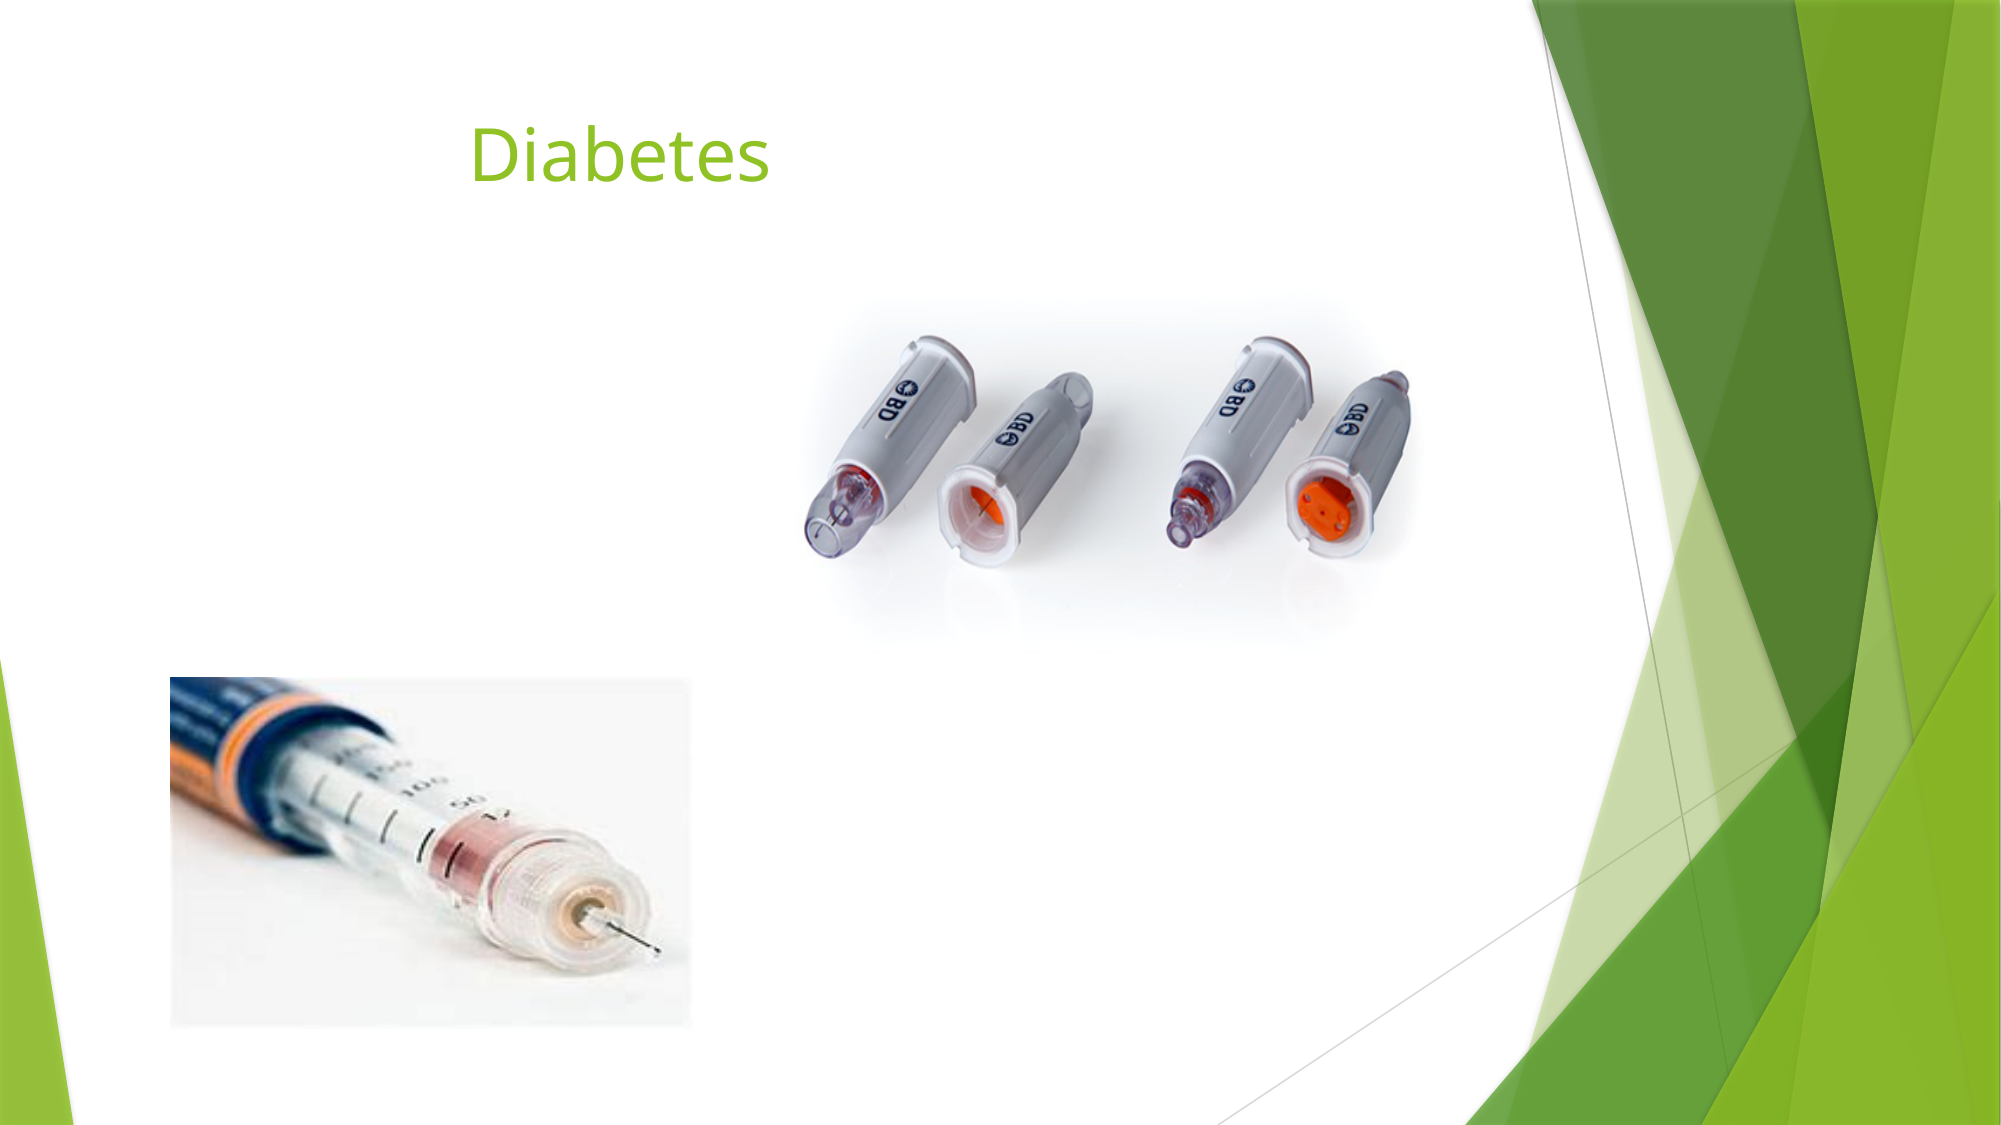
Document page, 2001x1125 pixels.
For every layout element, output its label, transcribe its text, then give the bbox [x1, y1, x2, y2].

picture [766, 218, 1470, 678]
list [170, 676, 693, 1029]
title Diabetes [111, 99, 1522, 204]
